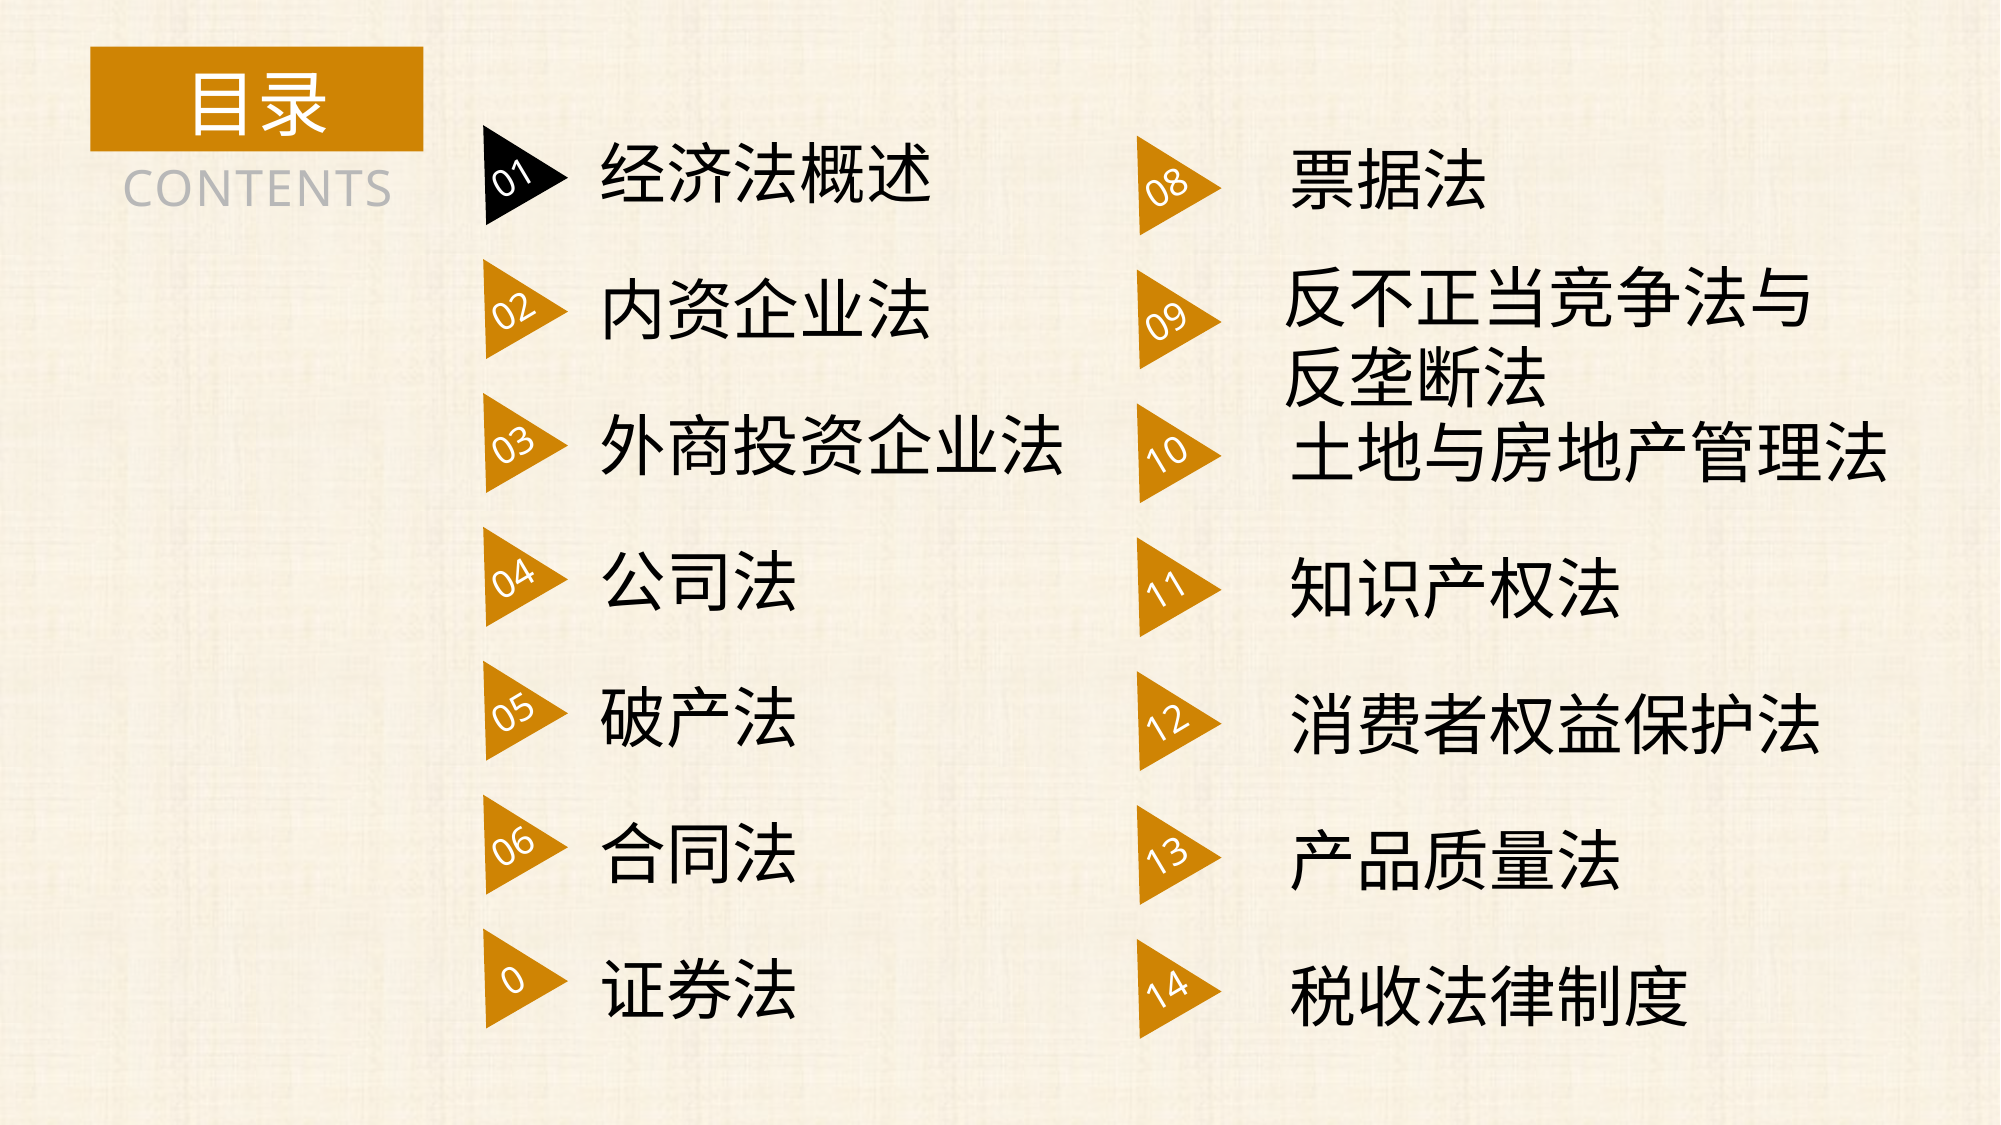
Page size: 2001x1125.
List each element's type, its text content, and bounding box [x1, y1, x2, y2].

text_box 01 [482, 123, 571, 227]
text_box 03 [482, 391, 571, 495]
text_box 公司法 [584, 532, 965, 627]
text_box 12 [1135, 669, 1224, 773]
text_box 14 [1135, 937, 1224, 1041]
text_box CONTENTS [91, 153, 424, 245]
text_box 13 [1135, 803, 1224, 907]
text_box 消费者权益保护法 [1274, 675, 1930, 770]
text_box 0 [482, 926, 571, 1031]
text_box 内资企业法 [584, 260, 965, 355]
text_box 破产法 [584, 668, 965, 764]
text_box 税收法律制度 [1274, 947, 1820, 1042]
text_box 知识产权法 [1274, 539, 1655, 634]
text_box 证券法 [584, 940, 965, 1036]
text_box 02 [482, 257, 571, 361]
text_box 产品质量法 [1274, 811, 1655, 906]
text_box 经济法概述 [584, 124, 965, 219]
text_box 05 [482, 658, 571, 763]
text_box 外商投资企业法 [584, 396, 1136, 491]
text_box 11 [1135, 535, 1224, 639]
text_box 09 [1135, 267, 1224, 372]
text_box 票据法 [1274, 130, 1655, 226]
text_box 土地与房地产管理法 [1274, 402, 1934, 498]
text_box 10 [1136, 401, 1224, 505]
text_box 04 [482, 524, 571, 629]
text_box 08 [1135, 133, 1224, 238]
text_box 合同法 [584, 804, 965, 900]
text_box 06 [482, 792, 571, 897]
text_box 目录 [89, 46, 425, 153]
text_box 反不正当竞争法与反垄断法 [1267, 248, 1831, 424]
